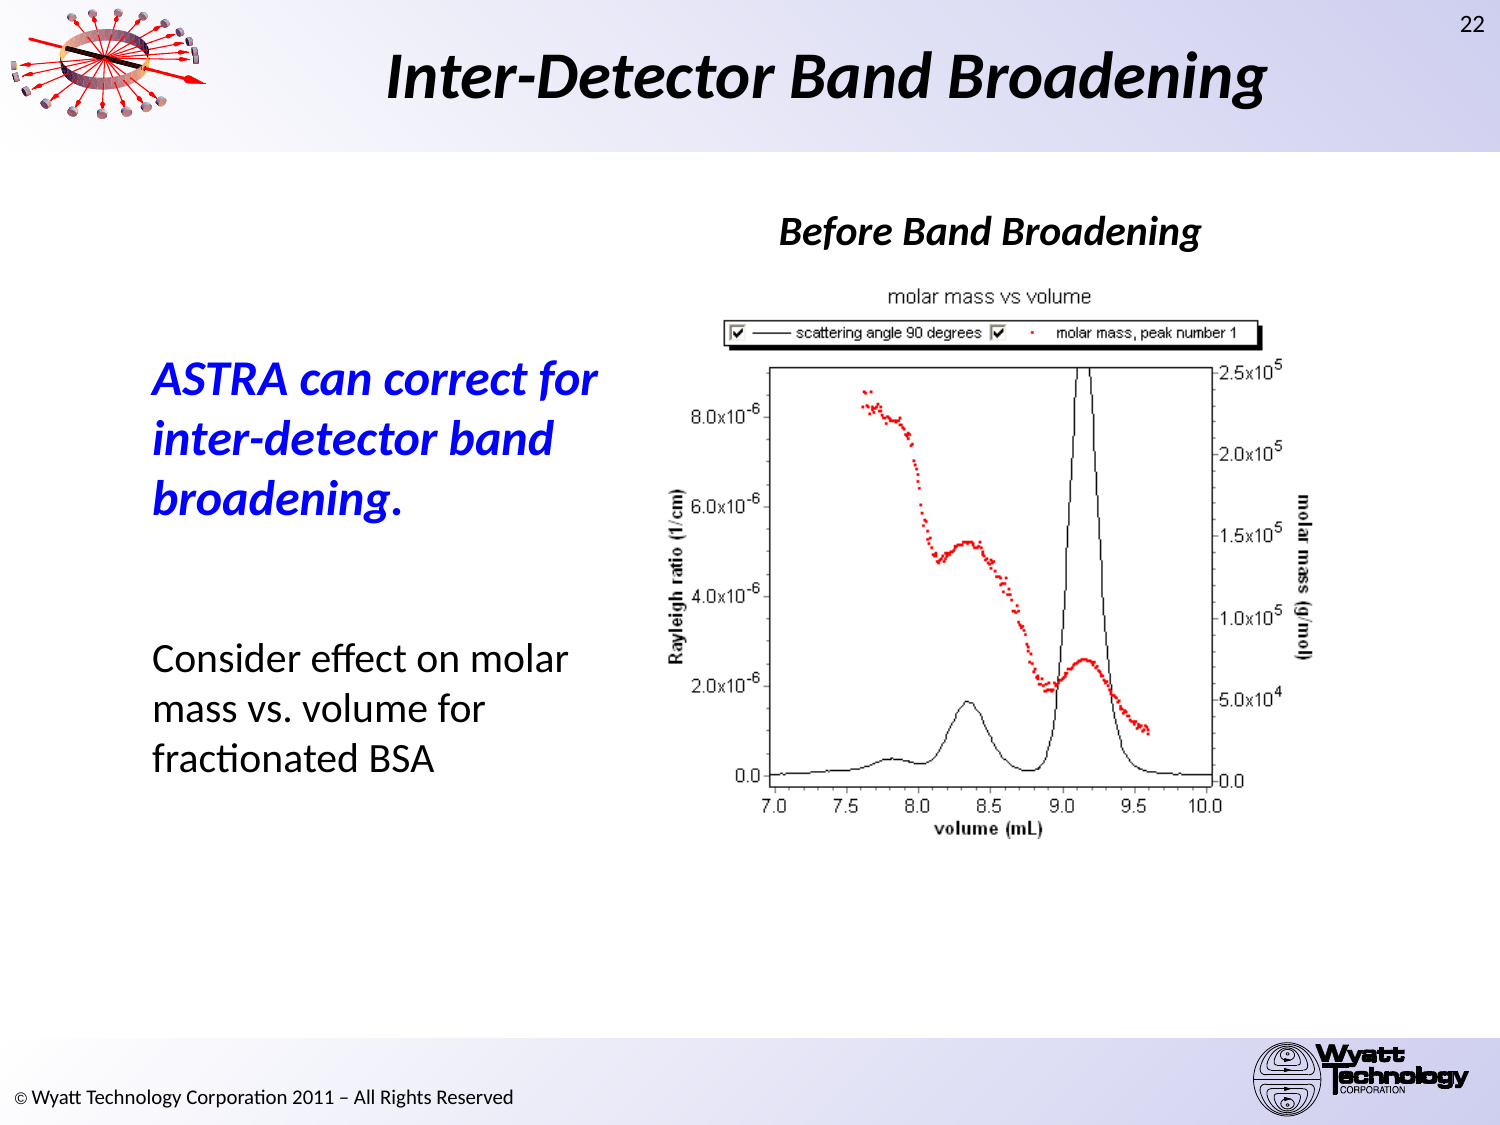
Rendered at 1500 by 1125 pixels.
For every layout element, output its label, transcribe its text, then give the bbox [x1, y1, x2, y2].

text_box ASTRA can correct for inter-detector band broadening. Consider effect on molar mass vs. volume for fractionated BSA [137, 337, 650, 789]
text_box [659, 195, 1322, 839]
title Inter-Detector Band Broadening [217, 25, 1438, 120]
